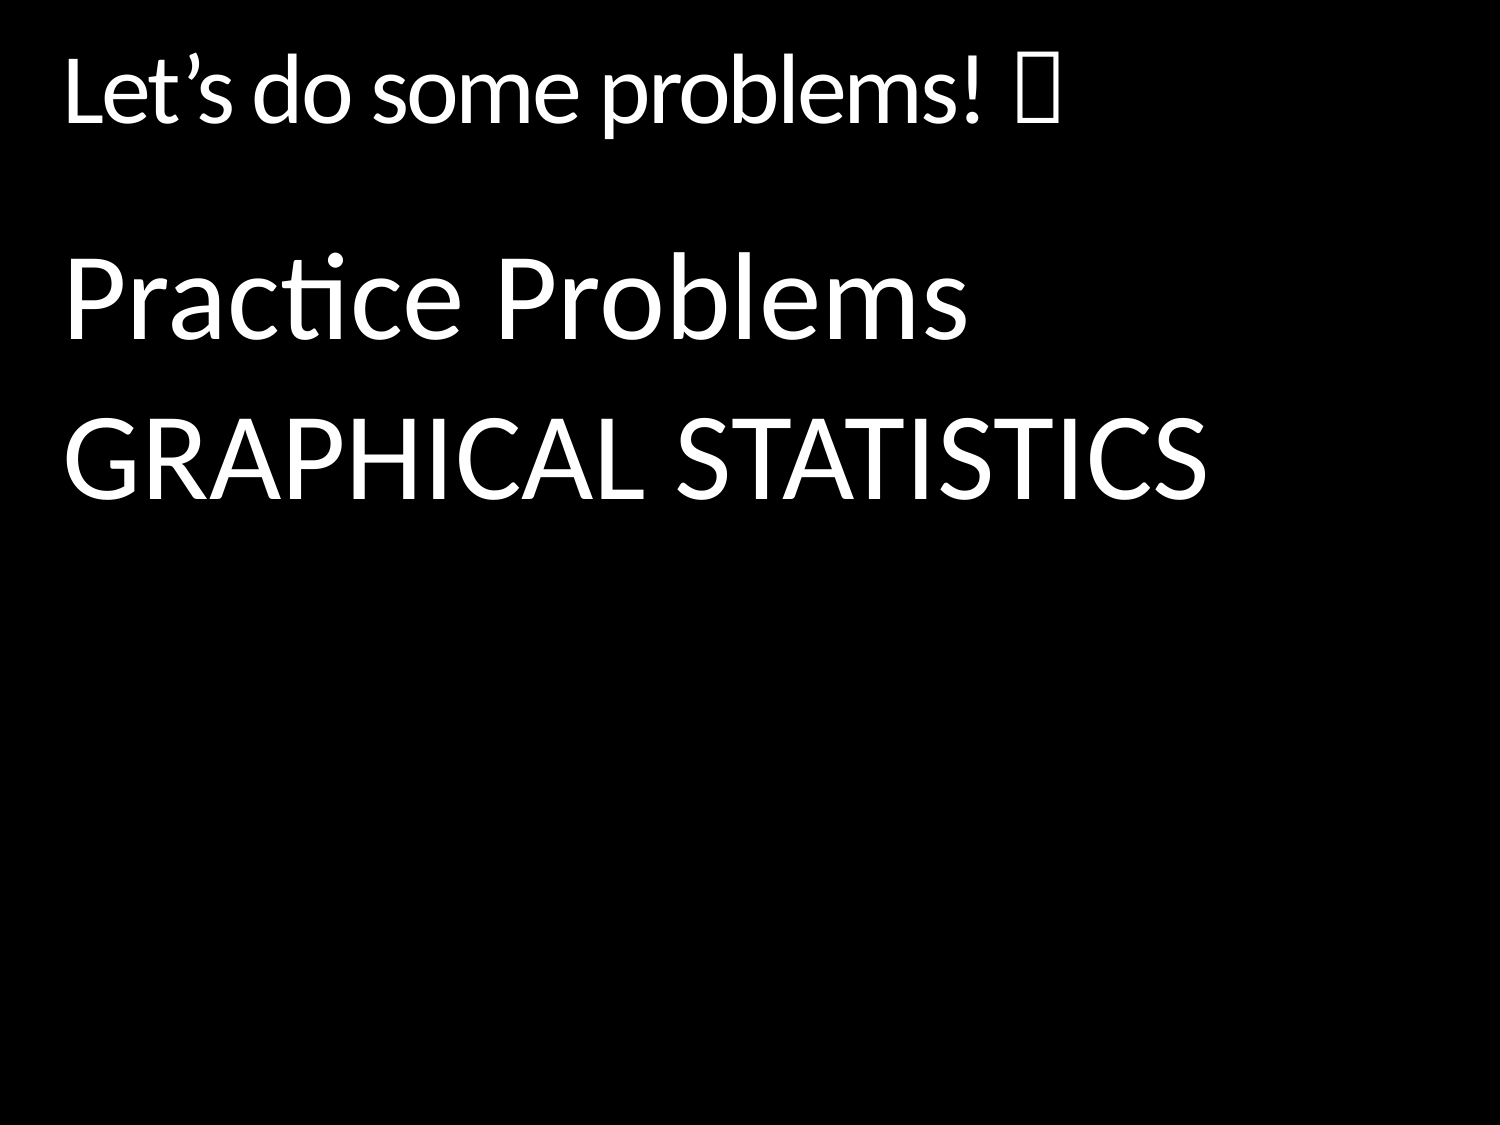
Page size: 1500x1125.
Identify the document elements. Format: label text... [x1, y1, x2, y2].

list Practice Problems GRAPHICAL STATISTICS [62, 231, 1438, 535]
title Let’s do some problems!  [62, 37, 1438, 147]
